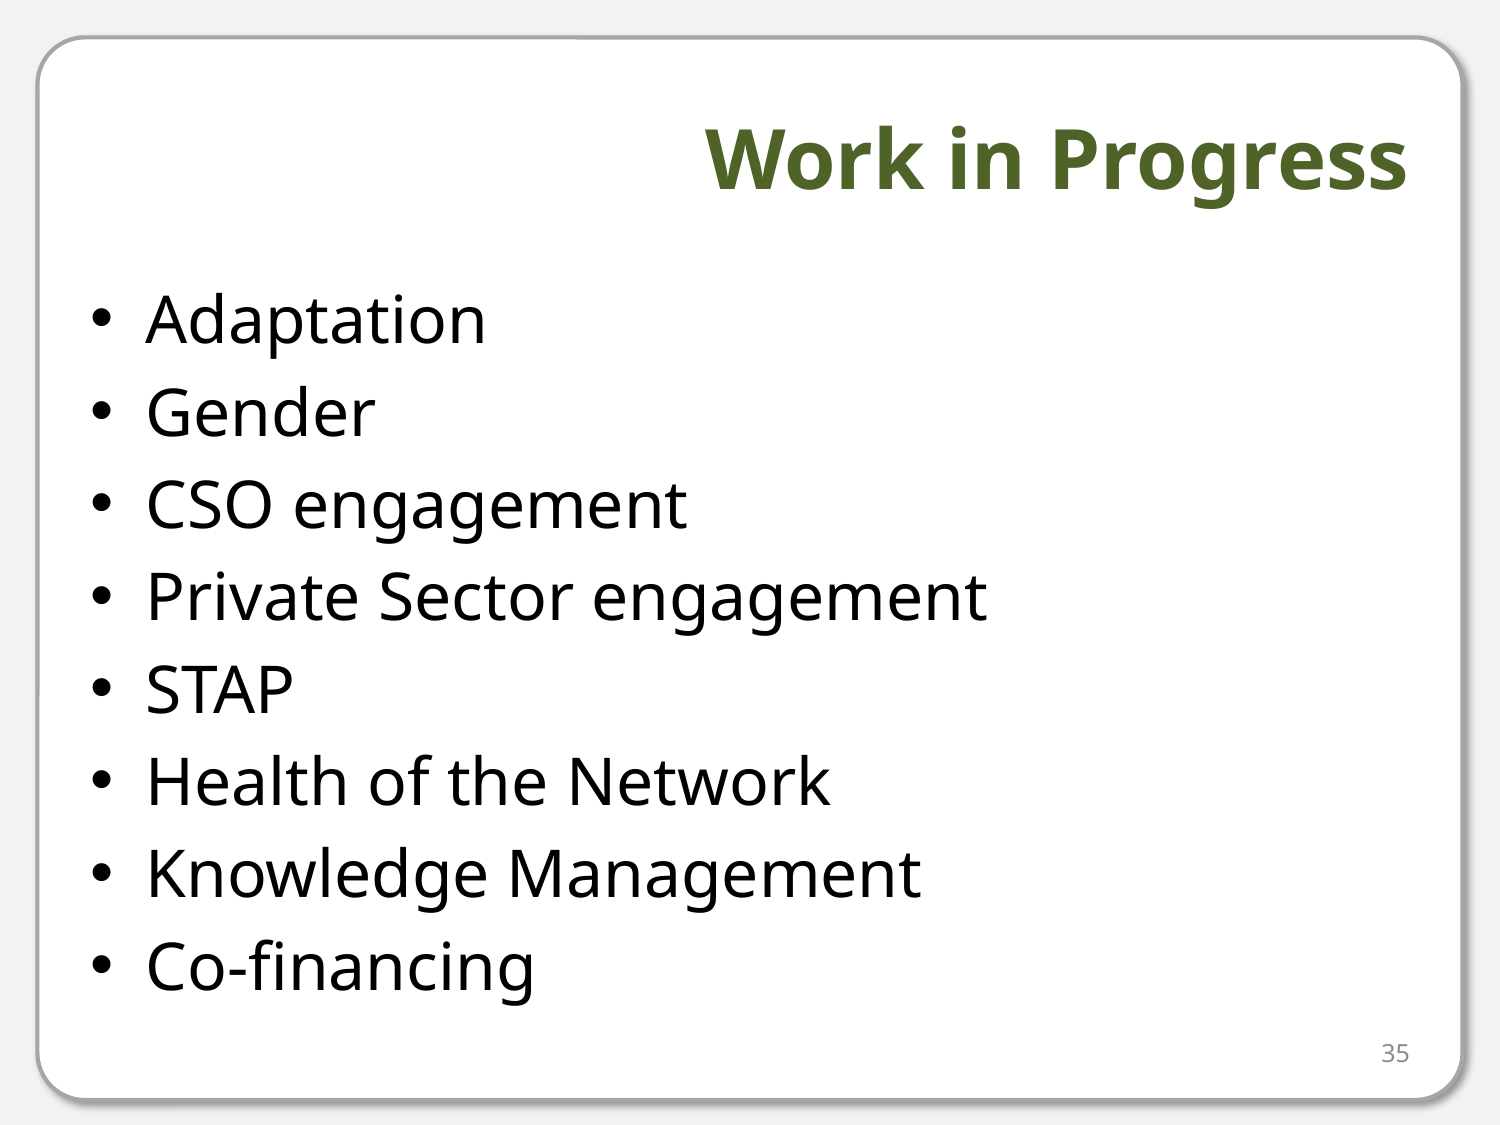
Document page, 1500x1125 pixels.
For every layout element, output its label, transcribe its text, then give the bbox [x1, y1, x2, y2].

slide_number 35 [1074, 1025, 1425, 1085]
title Work in Progress [75, 62, 1425, 250]
list Adaptation Gender CSO engagement Private Sector engagement STAP Health of the Network Knowledge Management Co-financing [75, 270, 1425, 1013]
